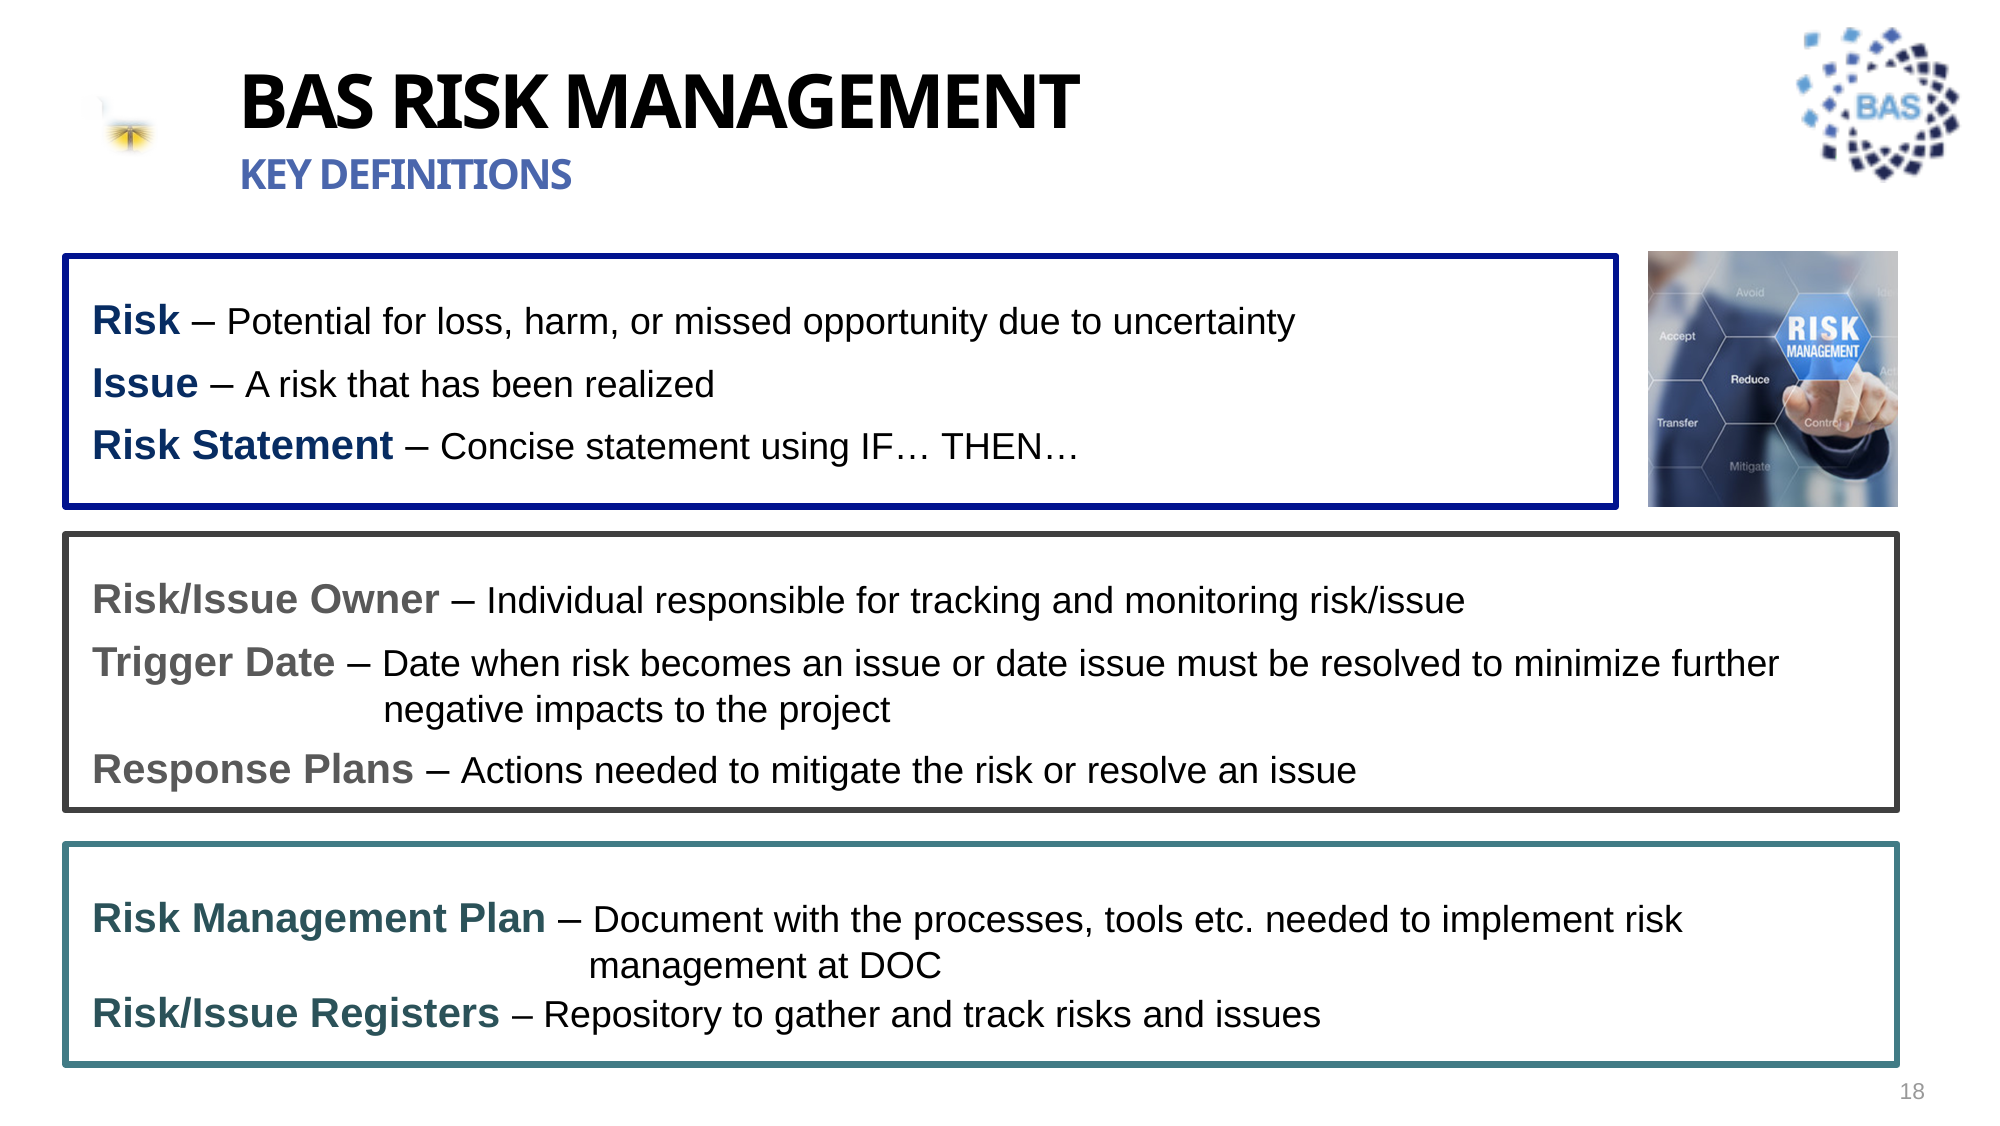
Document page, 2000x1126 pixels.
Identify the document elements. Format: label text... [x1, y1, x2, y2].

title BAS Risk Management [239, 60, 1776, 146]
text_box [65, 843, 1898, 1065]
list Key Definitions [239, 143, 1375, 228]
text_box [65, 255, 1617, 507]
picture [1647, 251, 1898, 507]
text_box [65, 533, 1898, 811]
picture [57, 40, 209, 185]
picture [1795, 26, 1965, 183]
